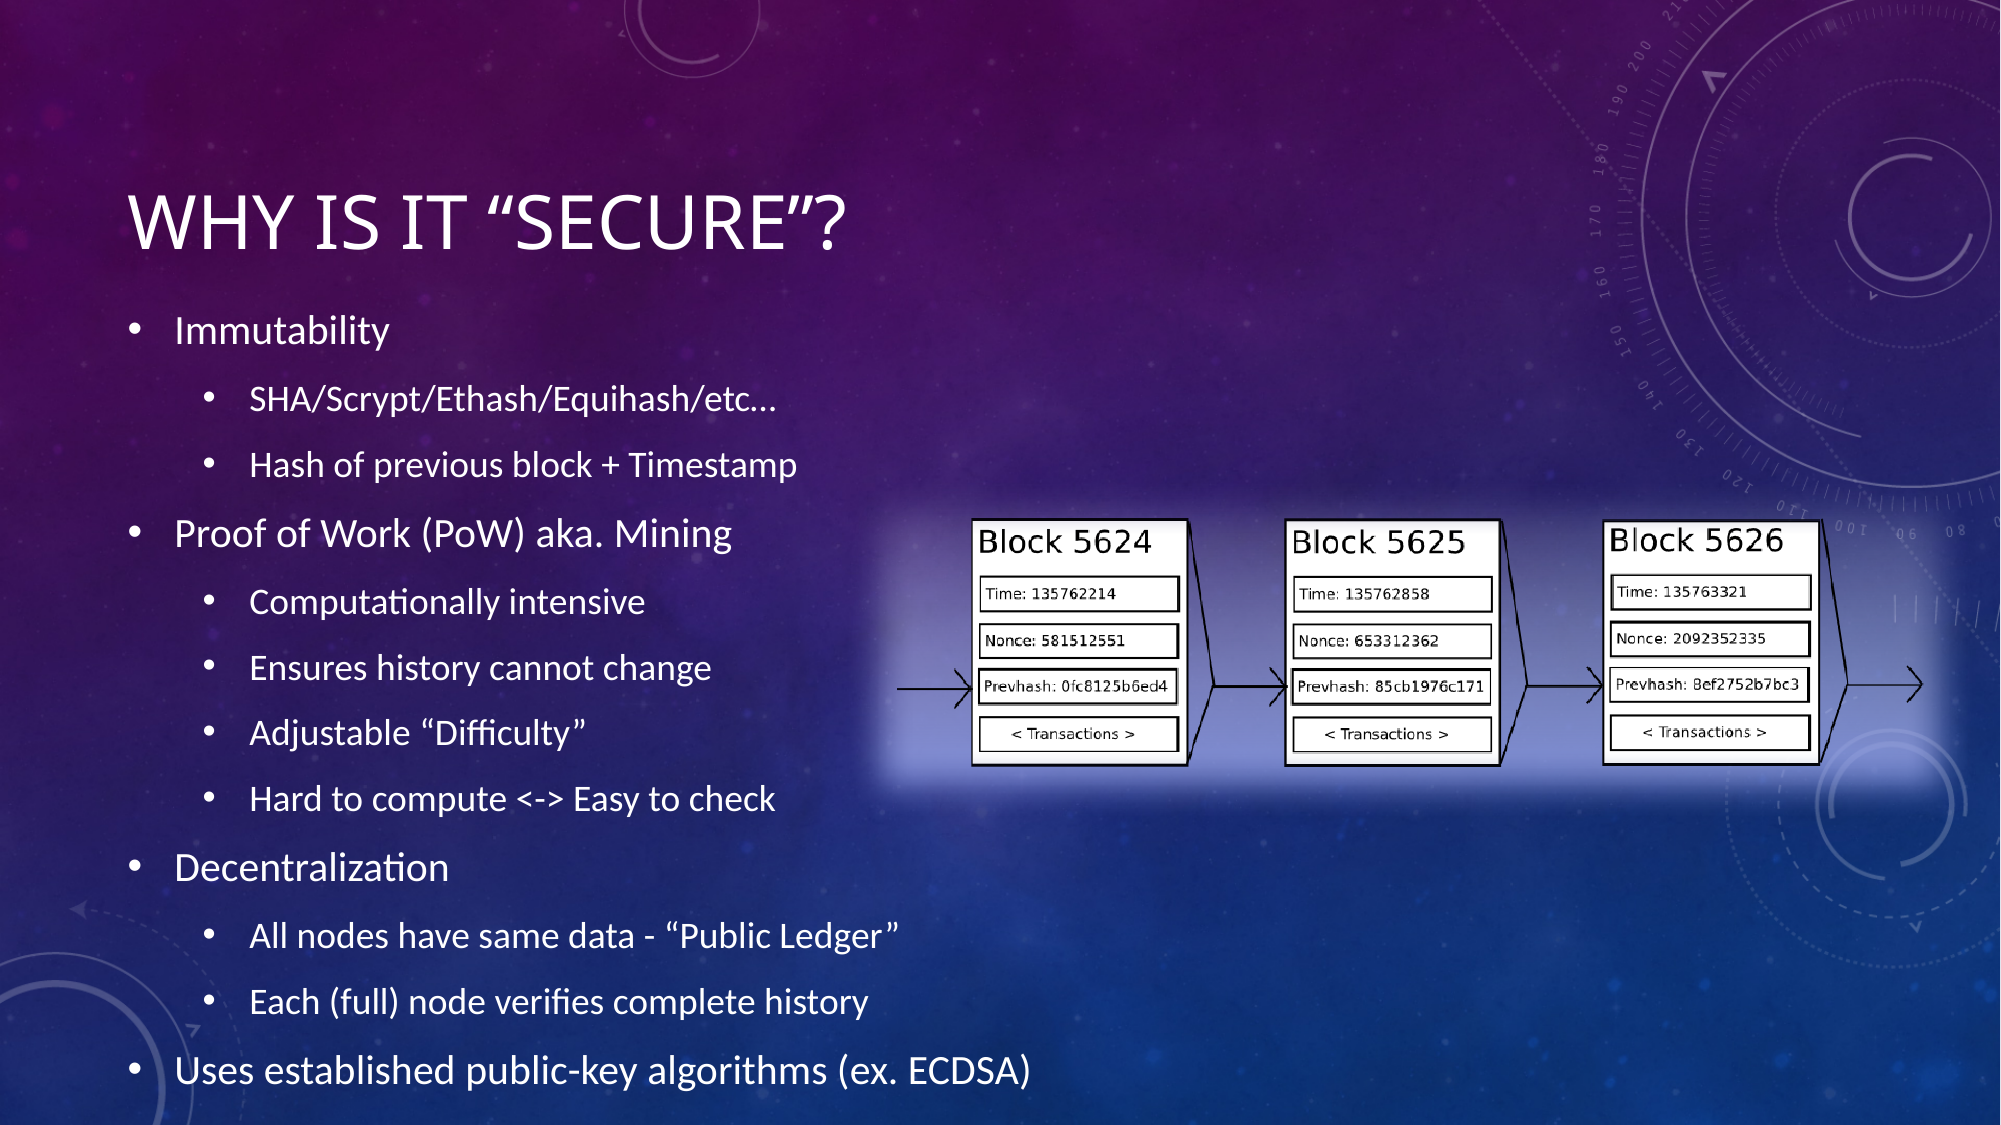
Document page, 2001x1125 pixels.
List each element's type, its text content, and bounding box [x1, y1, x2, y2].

title Why is it “Secure”? [112, 99, 1775, 339]
picture [0, 0, 2001, 1125]
list Immutability SHA/Scrypt/Ethash/Equihash/etc… Hash of previous block + Timestamp Proof of Work (PoW) aka. Mining Computationally intensive Ensures history cannot change Adjustable “Difficulty” Hard to compute <-> Easy to check Decentralization All nodes have same data - “Public Ledger” Each (full) node verifies complete history Uses established public-key algorithms (ex. ECDSA) [112, 295, 1093, 1101]
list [844, 464, 1975, 819]
